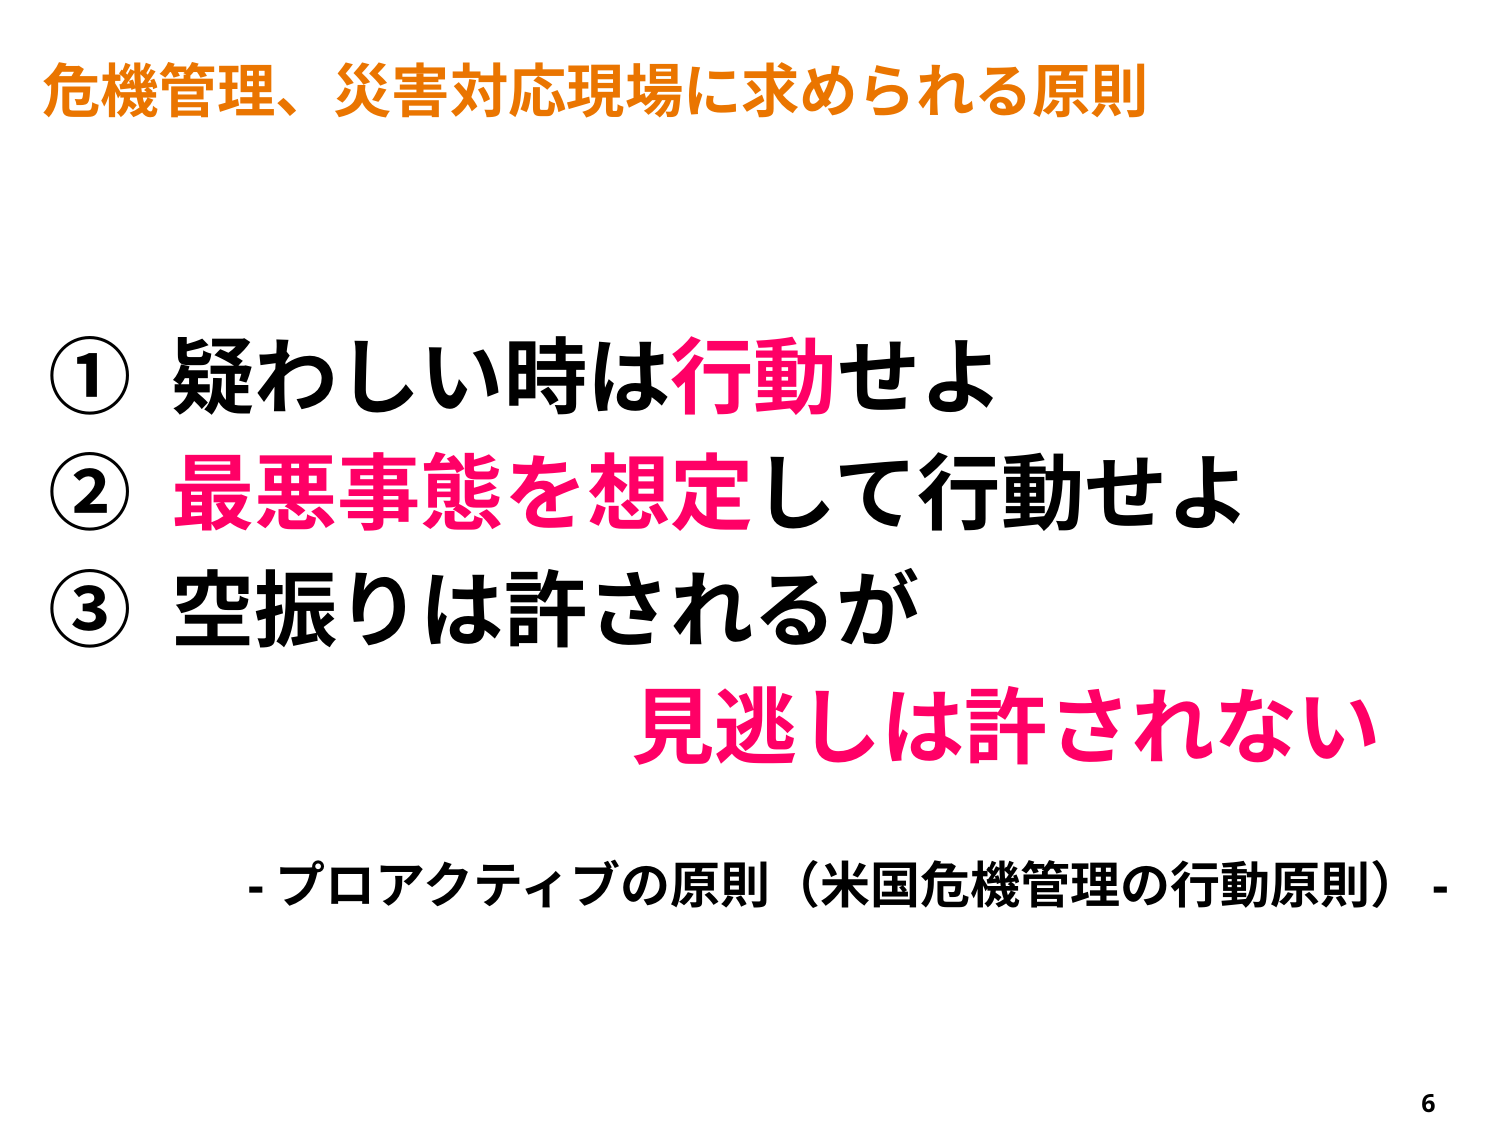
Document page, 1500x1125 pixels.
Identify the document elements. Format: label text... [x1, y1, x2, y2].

title 危機管理、災害対応現場に求められる原則 [27, 47, 1386, 131]
text_box ① 疑わしい時は行動せよ ② 最悪事態を想定して行動せよ ③ 空振りは許されるが 見逃しは許されない -プロアクティブの原則（米国危機管理の行動原則）- [34, 219, 1464, 953]
slide_number 6 [1364, 1089, 1493, 1120]
